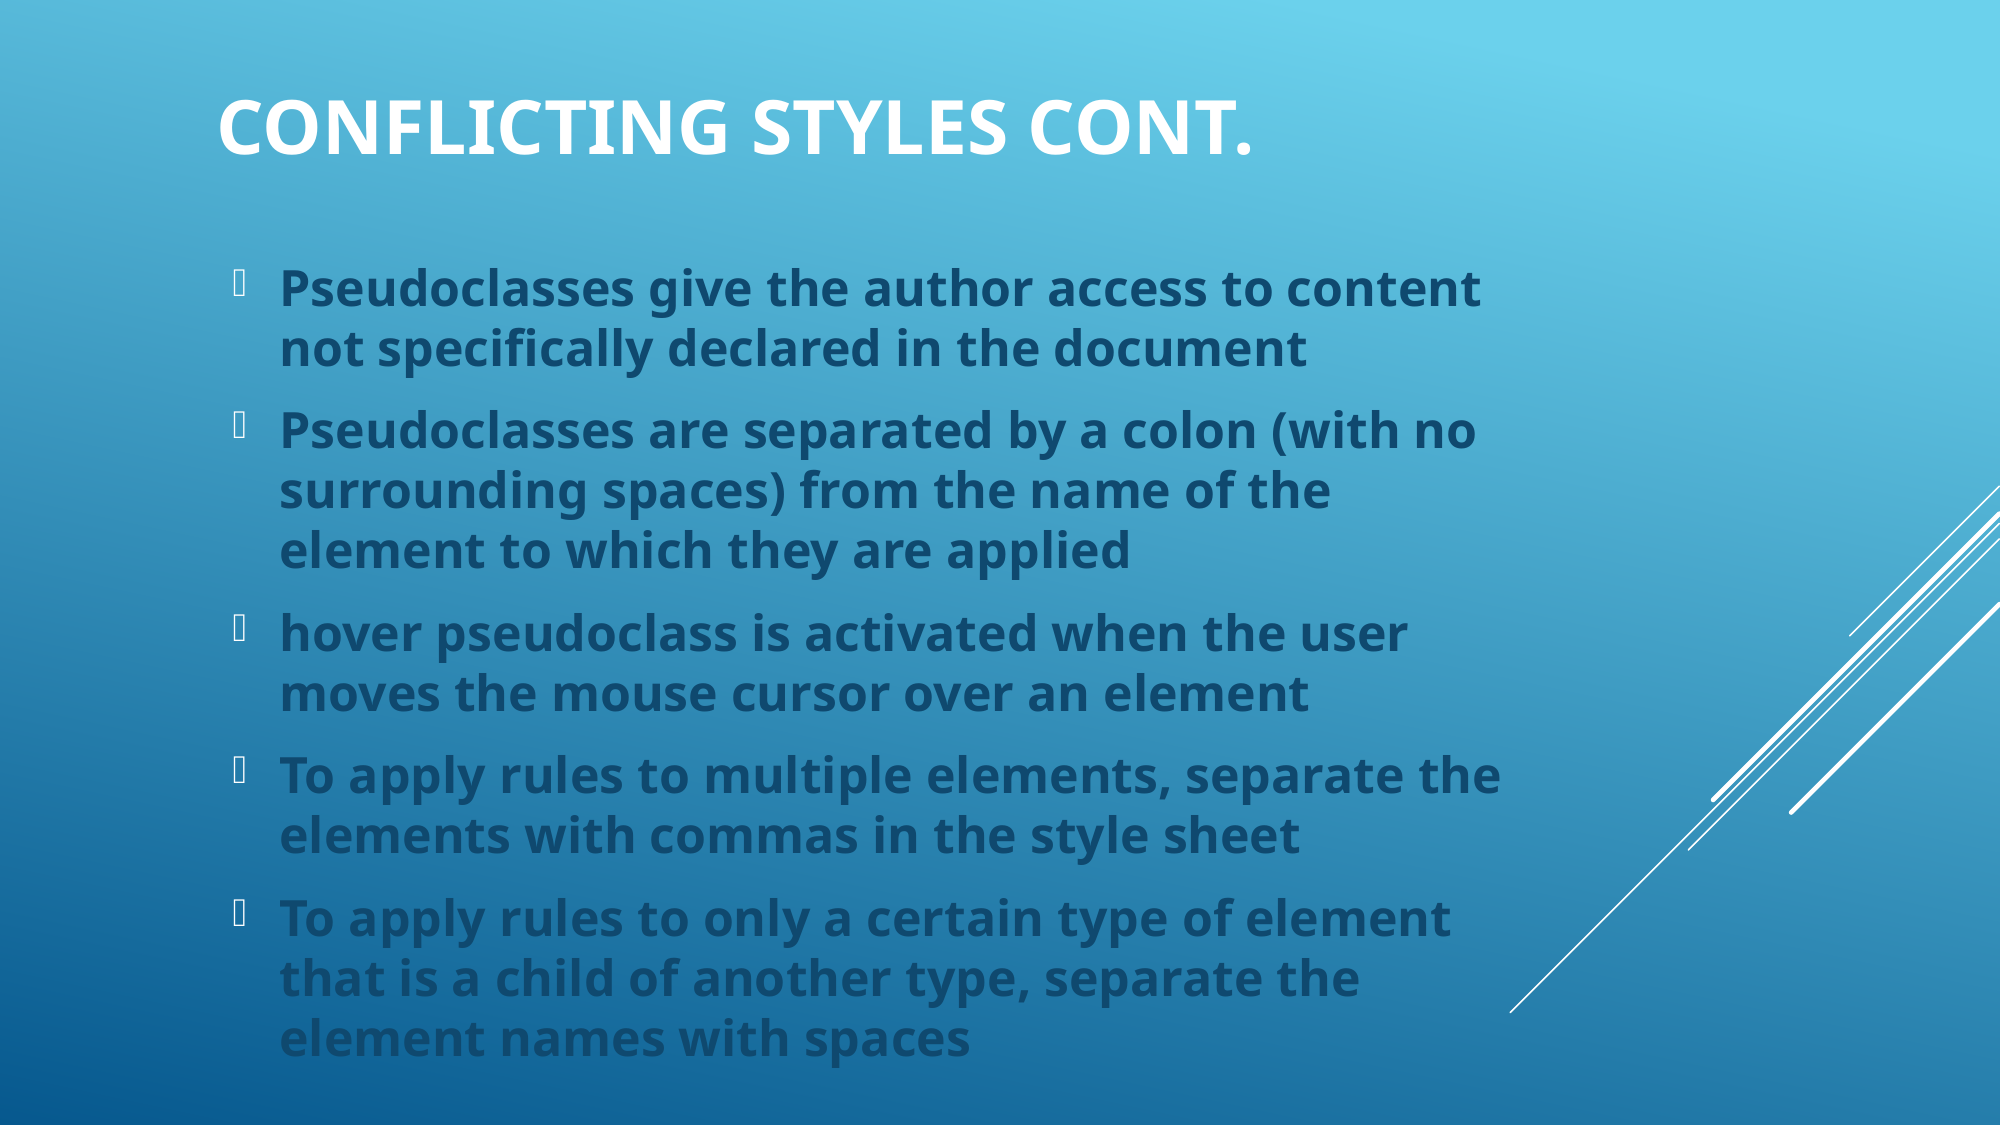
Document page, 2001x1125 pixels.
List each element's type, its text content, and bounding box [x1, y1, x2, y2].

text_box Conflicting Styles Cont. [201, 71, 1271, 177]
text_box Pseudoclasses give the author access to content not specifically declared in the document Pseudoclasses are separated by a colon (with no surrounding spaces) from the name of the element to which they are applied hover pseudoclass is activated when the user moves the mouse cursor over an element To apply rules to multiple elements, separate the elements with commas in the style sheet To apply rules to only a certain type of element that is a child of another type, separate the element names with spaces [217, 249, 1531, 1096]
